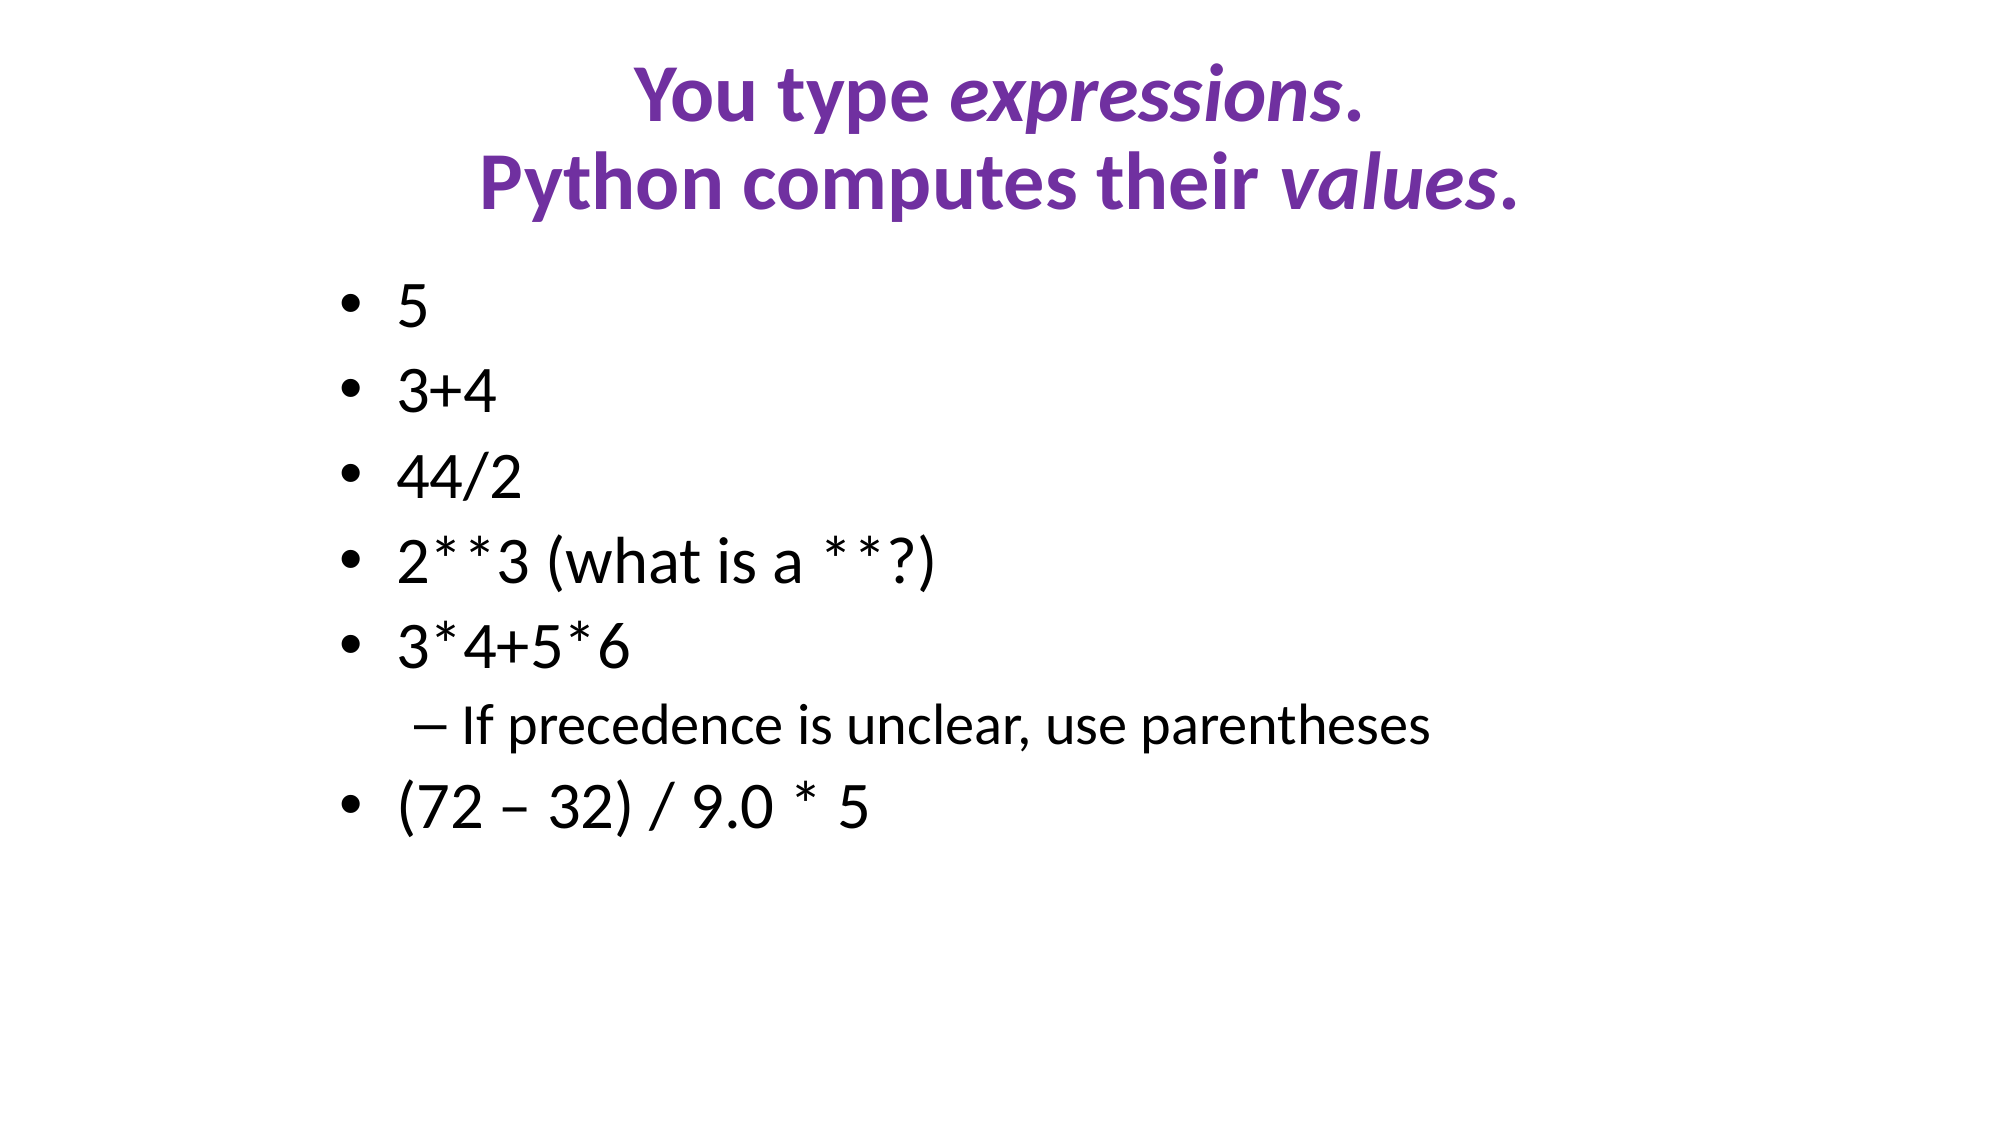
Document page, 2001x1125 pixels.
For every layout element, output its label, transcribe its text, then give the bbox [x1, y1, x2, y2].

list 5 3+4 44/2 2**3 (what is a **?) 3*4+5*6 If precedence is unclear, use parentheses (72 – 32) / 9.0 * 5 [324, 262, 1675, 1005]
title You type expressions. Python computes their values. [324, 45, 1675, 233]
